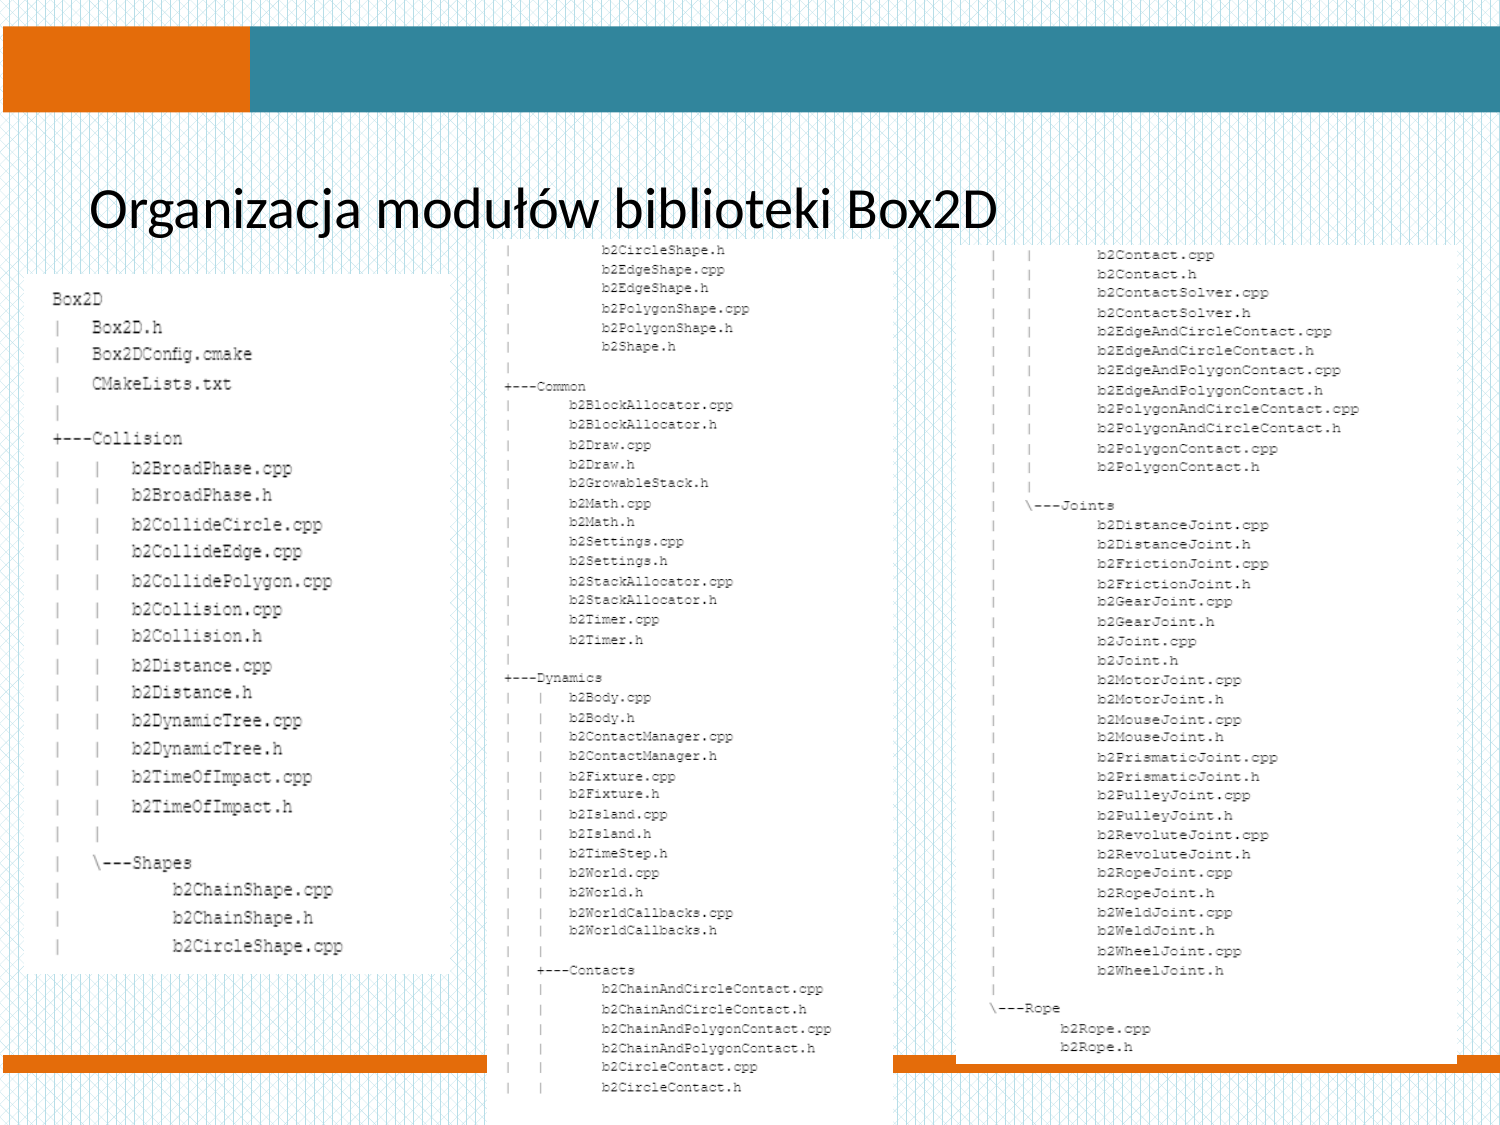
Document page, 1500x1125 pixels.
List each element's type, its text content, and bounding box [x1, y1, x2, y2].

picture [24, 274, 451, 974]
picture [487, 239, 893, 1125]
text_box [896, 724, 951, 875]
text_box [1, 24, 252, 115]
text_box [1, 1053, 482, 1075]
picture [956, 245, 1458, 1065]
text_box [896, 1053, 1500, 1075]
text_box Organizacja modułów biblioteki Box2D [74, 162, 1338, 248]
text_box [252, 24, 1500, 115]
